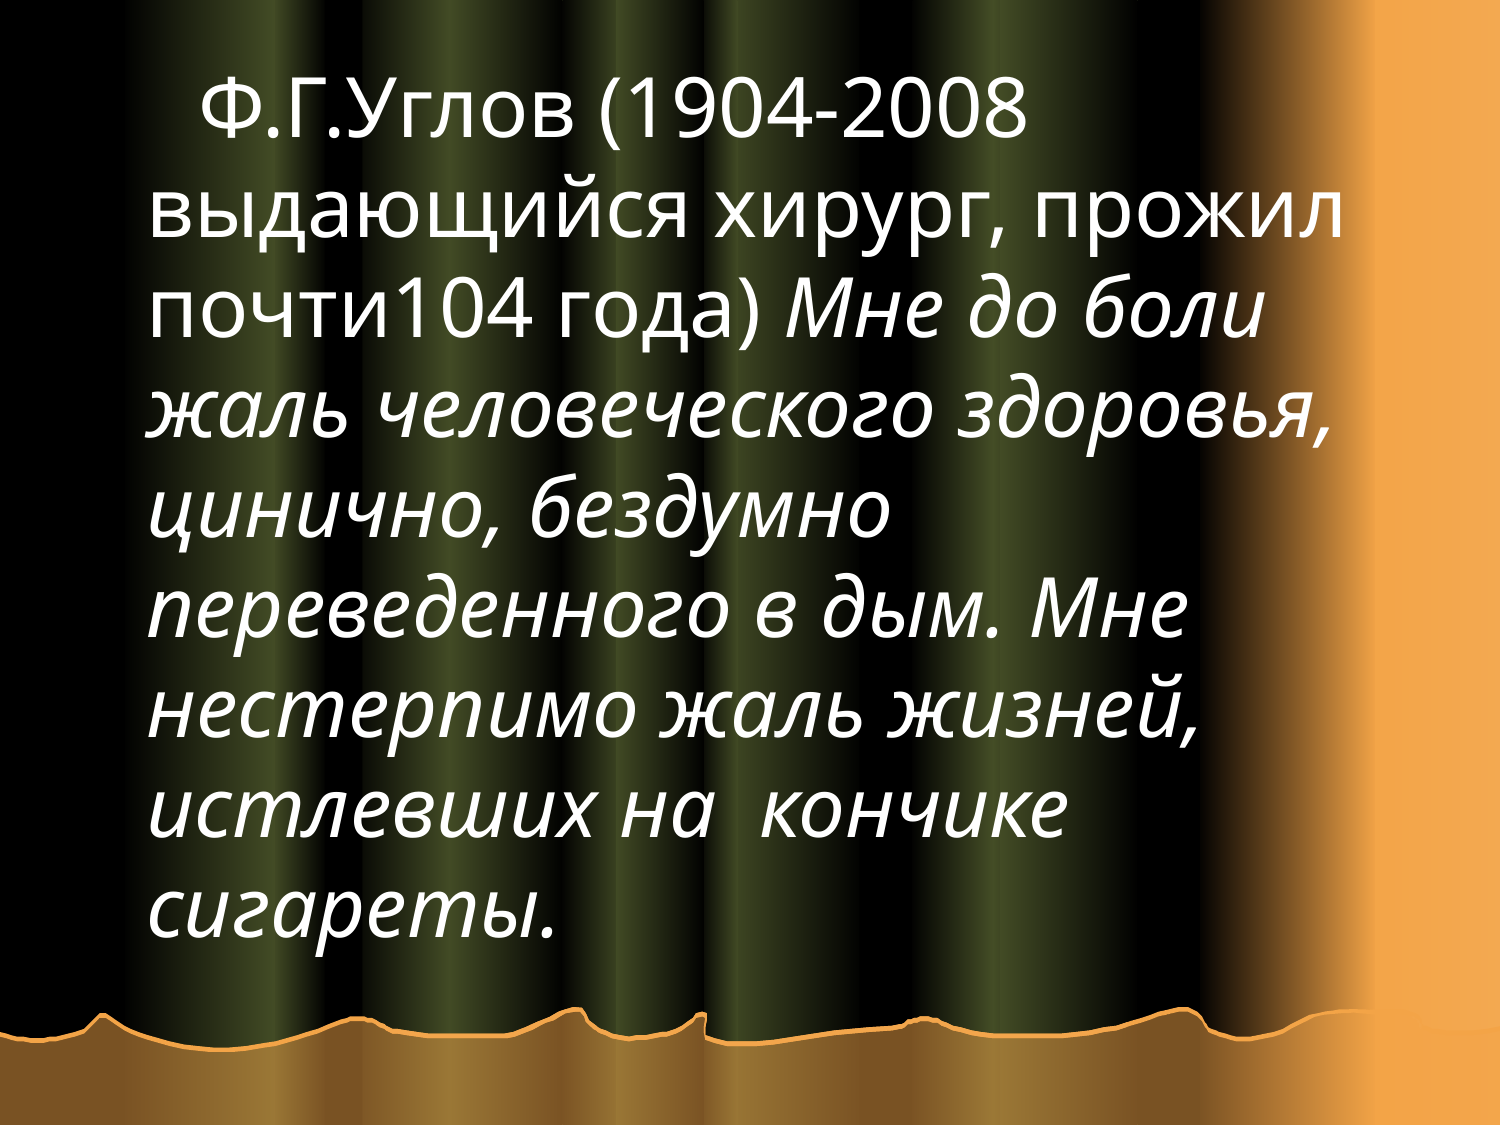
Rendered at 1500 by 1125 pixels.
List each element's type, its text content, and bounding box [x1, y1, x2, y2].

list Ф.Г.Углов (1904-2008 выдающийся хирург, прожил почти104 года) Мне до боли жаль человеческого здоровья, цинично, бездумно переведенного в дым. Мне нестерпимо жаль жизней, истлевших на кончике сигареты. [74, 46, 1426, 1006]
